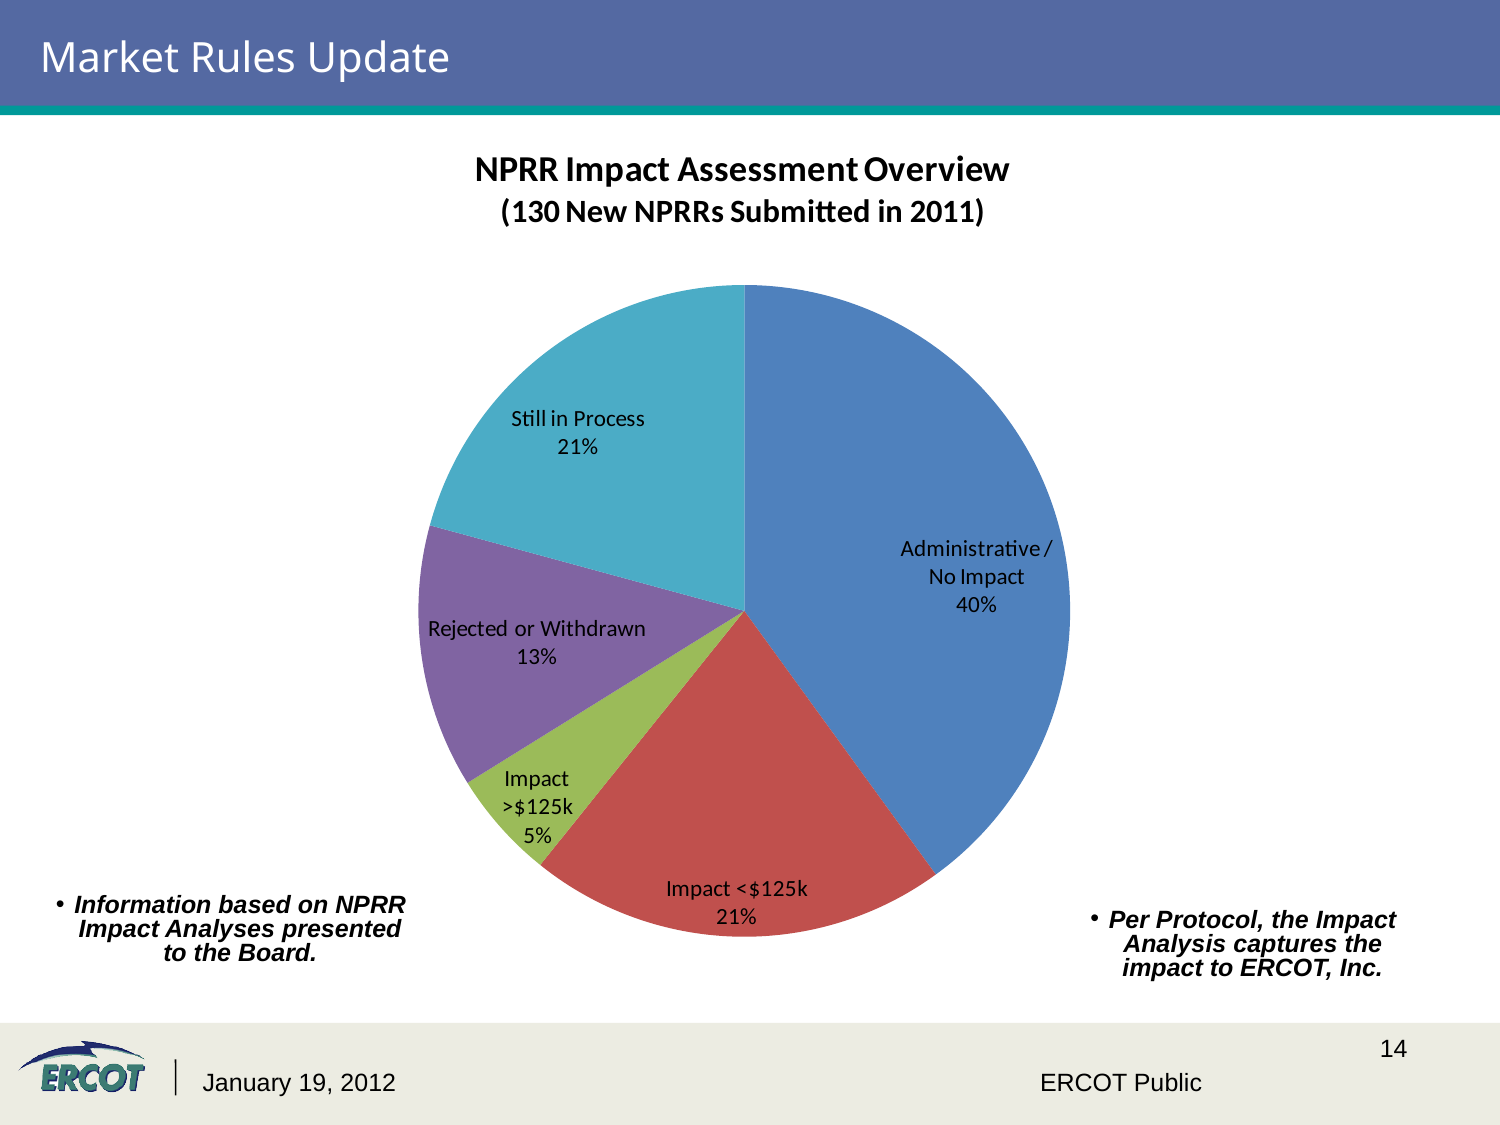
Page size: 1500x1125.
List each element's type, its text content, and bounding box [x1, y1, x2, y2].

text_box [124, 108, 1364, 1013]
picture [10, 1031, 151, 1111]
text_box Per Protocol, the Impact Analysis captures the impact to ERCOT, Inc. [1368, 901, 1438, 989]
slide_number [187, 1059, 538, 1125]
text_box Information based on NPRR Impact Analyses presented to the Board. [37, 887, 119, 974]
title Market Rules Update [24, 0, 1451, 113]
text_box ERCOT Public [1025, 1059, 1438, 1125]
